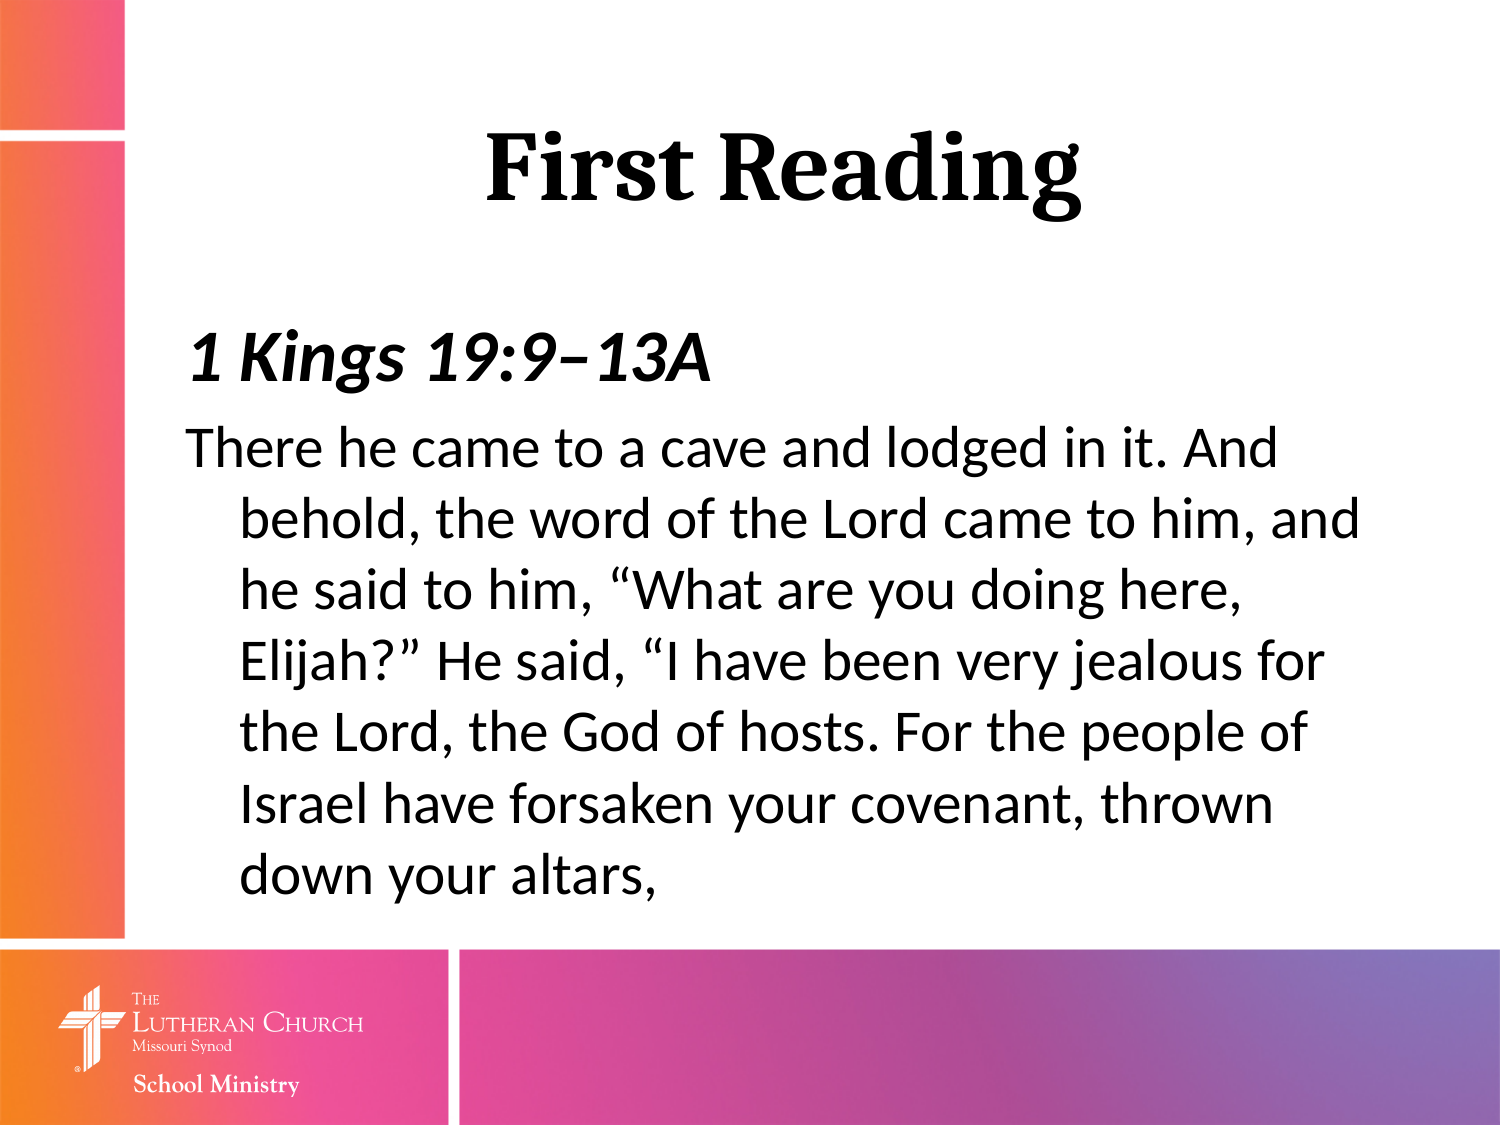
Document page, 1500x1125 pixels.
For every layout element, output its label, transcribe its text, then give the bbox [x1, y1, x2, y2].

title First Reading [170, 59, 1397, 278]
picture [0, 0, 1500, 1125]
list 1 Kings 19:9–13A There he came to a cave and lodged in it. And behold, the word of the Lord came to him, and he said to him, “What are you doing here, Elijah?” He said, “I have been very jealous for the Lord, the God of hosts. For the people of Israel have forsaken your covenant, thrown down your altars, [170, 299, 1397, 918]
